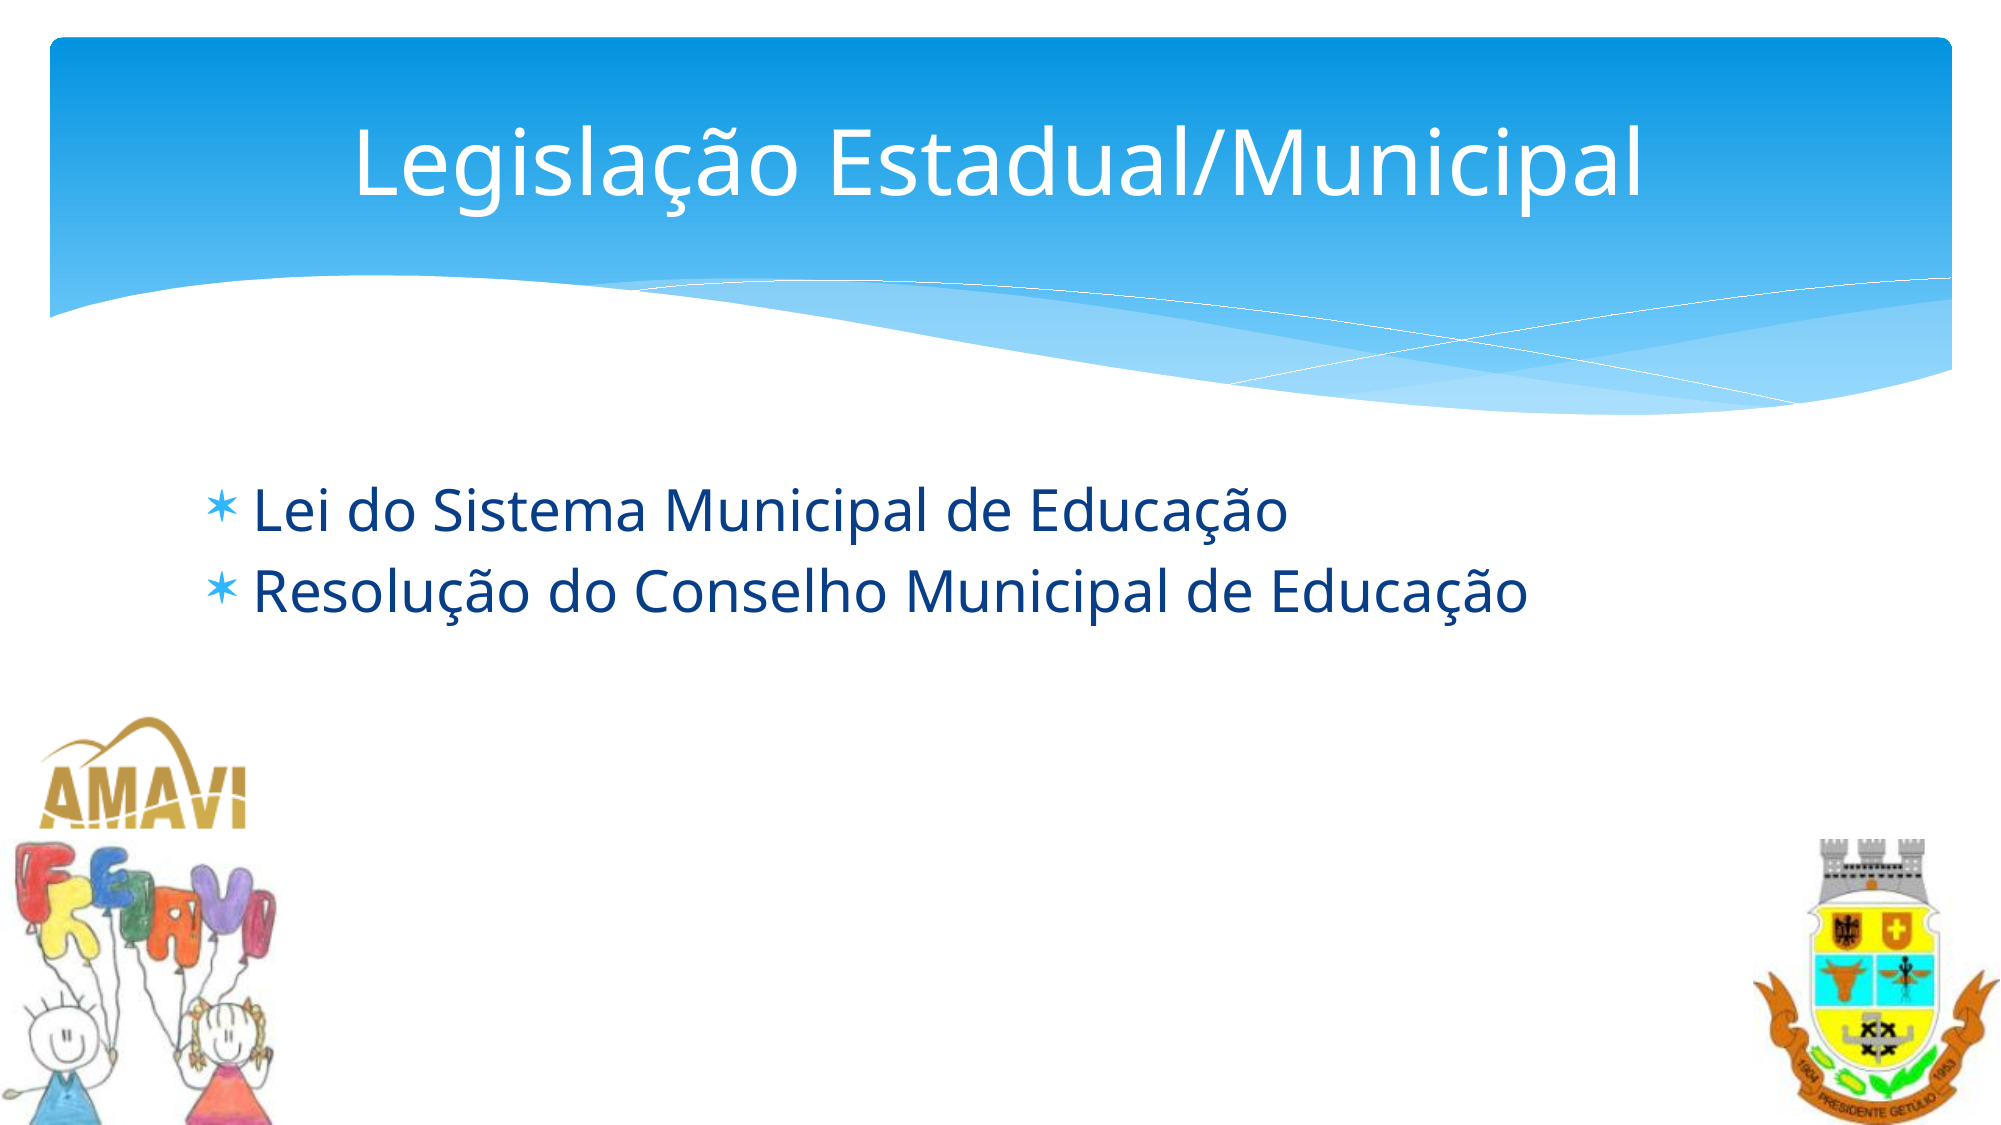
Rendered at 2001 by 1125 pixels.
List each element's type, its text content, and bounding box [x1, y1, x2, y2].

list Lei do Sistema Municipal de Educação Resolução do Conselho Municipal de Educação [192, 465, 1814, 797]
title Legislação Estadual/Municipal [99, 55, 1900, 261]
picture [0, 700, 286, 1125]
picture [1752, 839, 2000, 1125]
